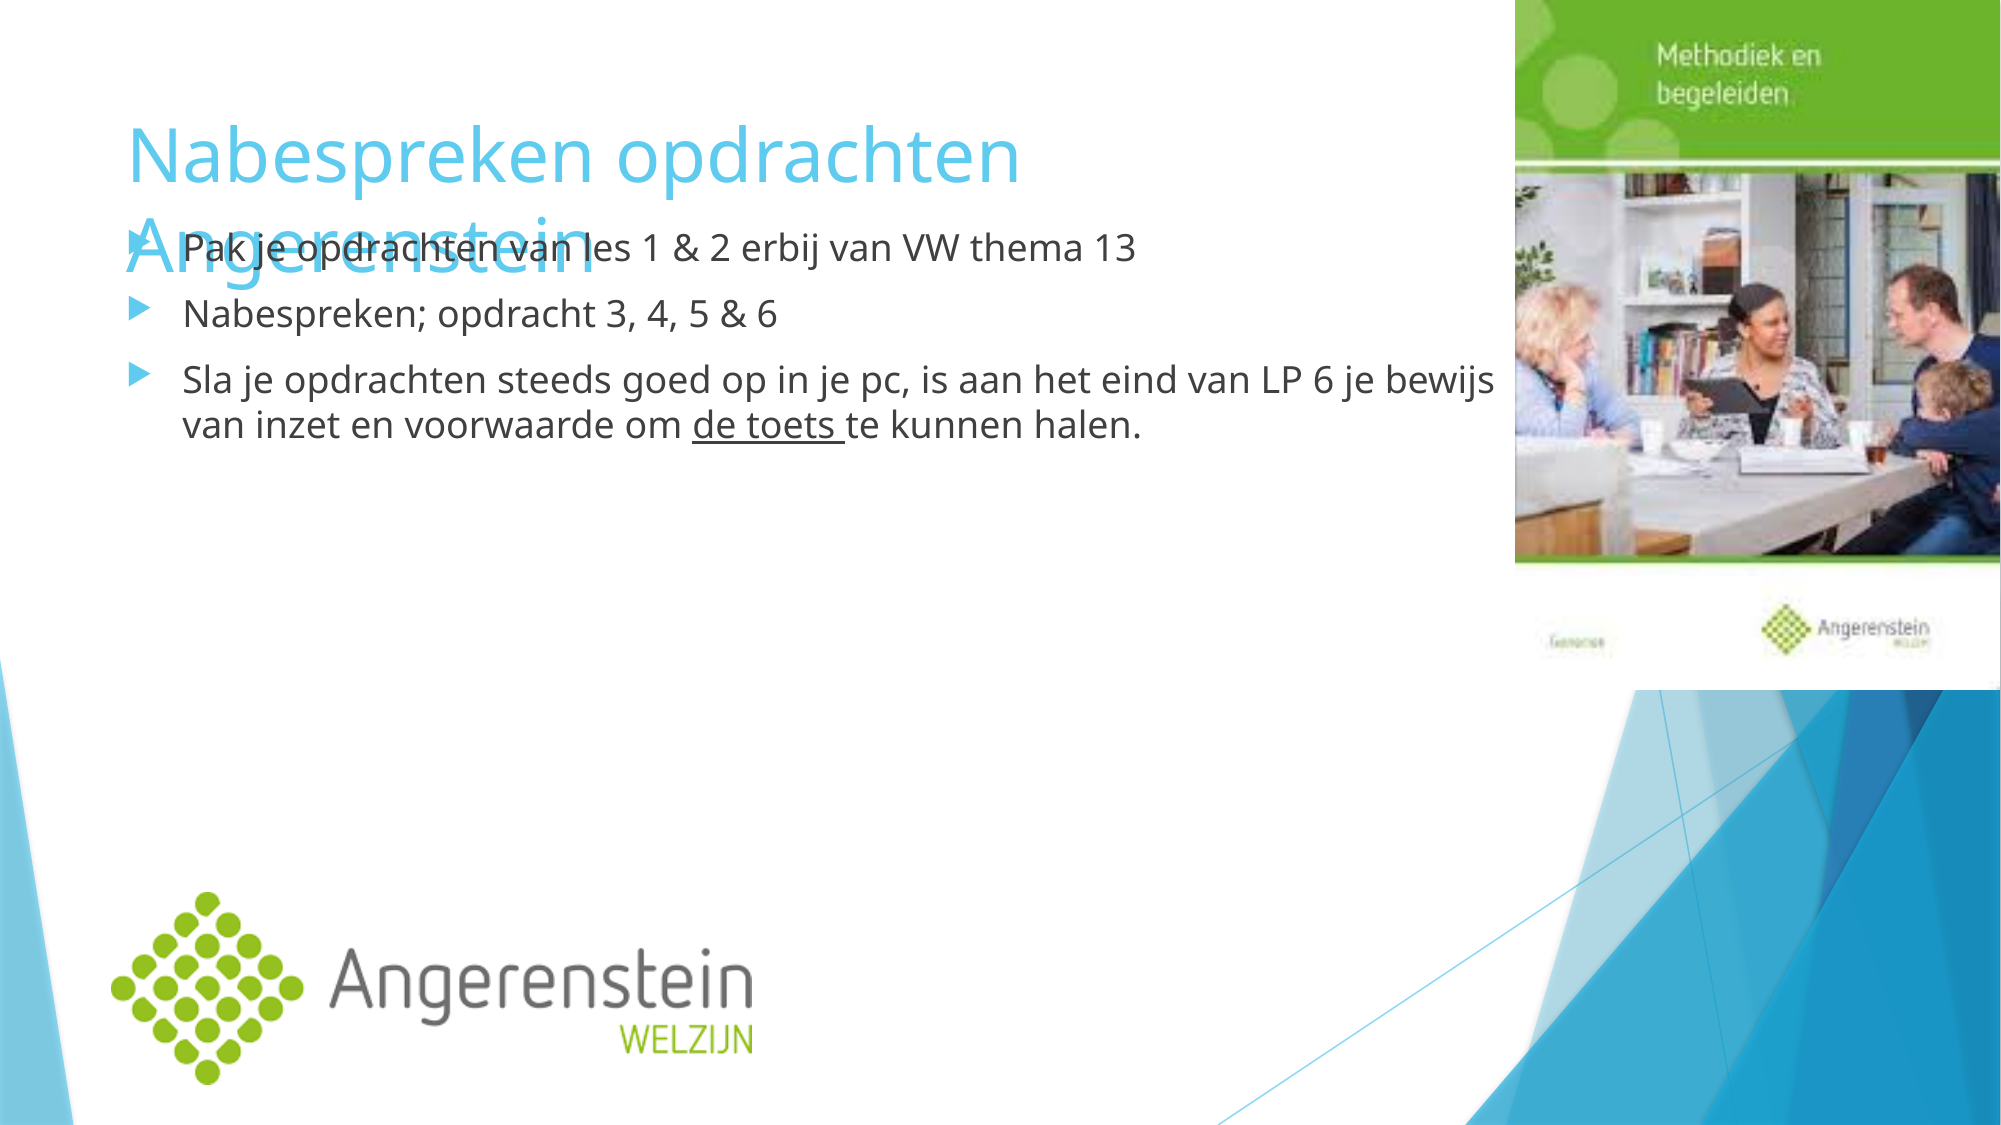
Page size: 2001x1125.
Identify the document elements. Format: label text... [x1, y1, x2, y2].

picture [110, 892, 753, 1086]
list Pak je opdrachten van les 1 & 2 erbij van VW thema 13 Nabespreken; opdracht 3, 4, 5 & 6 Sla je opdrachten steeds goed op in je pc, is aan het eind van LP 6 je bewijs van inzet en voorwaarde om de toets te kunnen halen. [111, 216, 1522, 853]
title Nabespreken opdrachten Angerenstein [111, 99, 1510, 216]
picture [1515, 0, 2000, 691]
